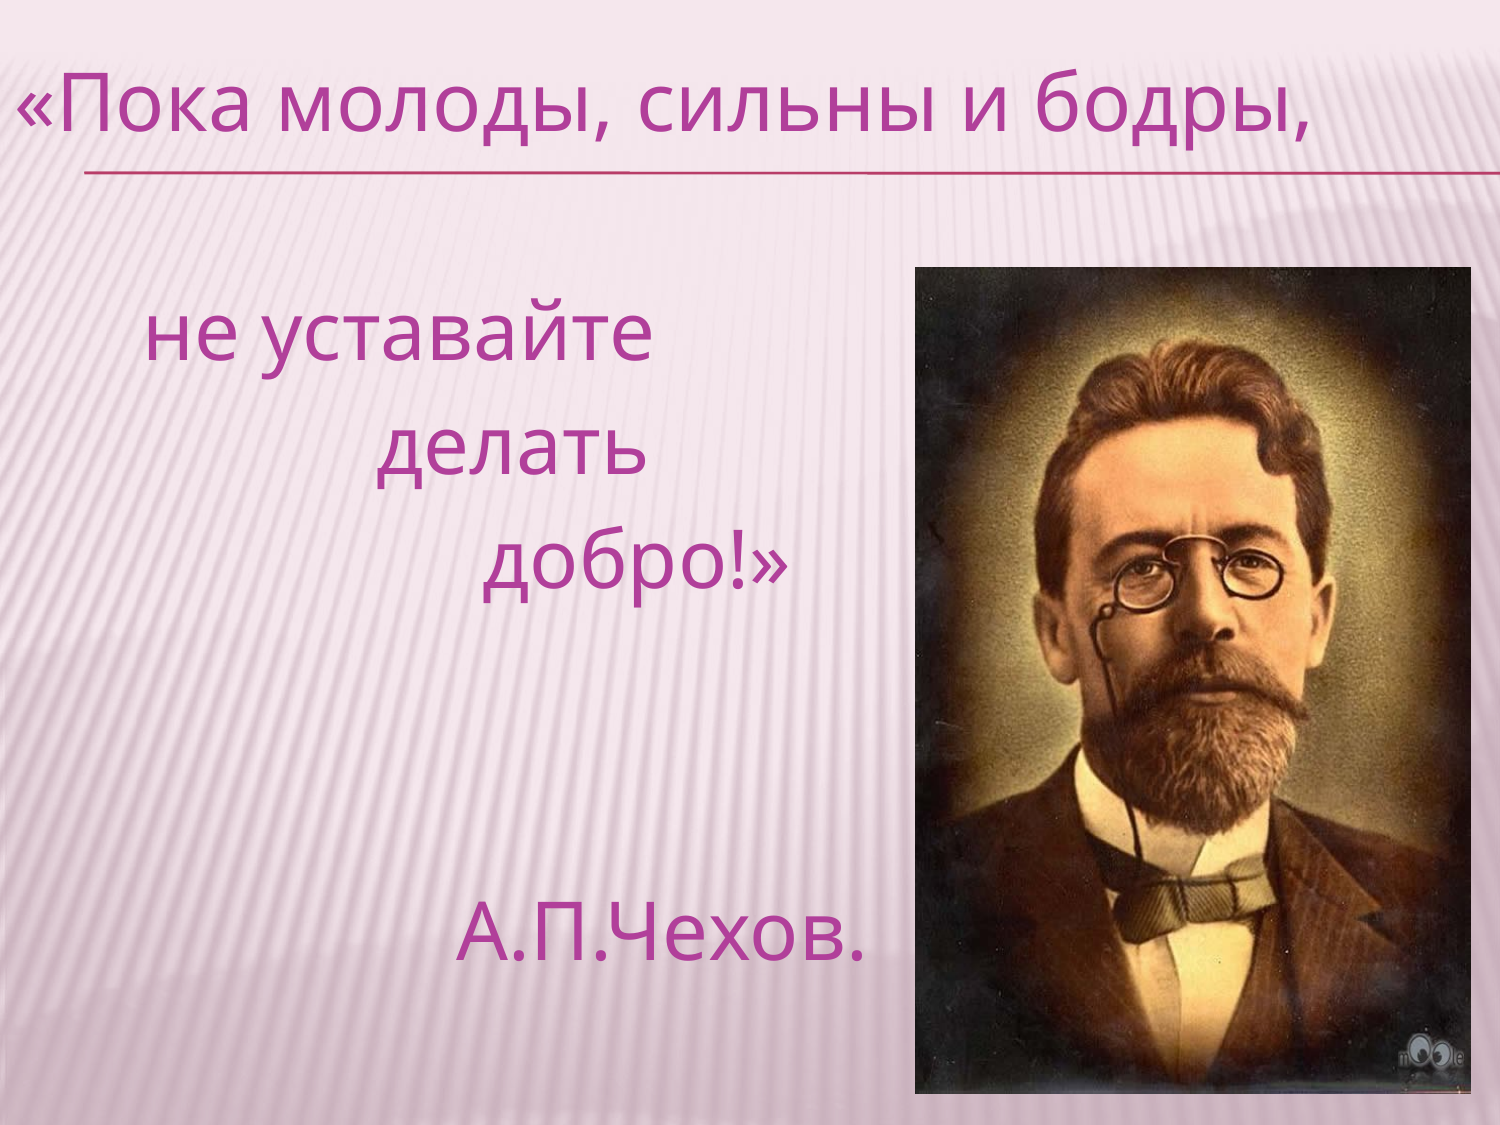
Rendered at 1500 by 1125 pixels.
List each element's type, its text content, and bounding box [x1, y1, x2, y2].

picture [915, 266, 1471, 1095]
list «Пока молоды, сильны и бодры, не уставайте делать добро!» А.П.Чехов. [0, 42, 1500, 988]
